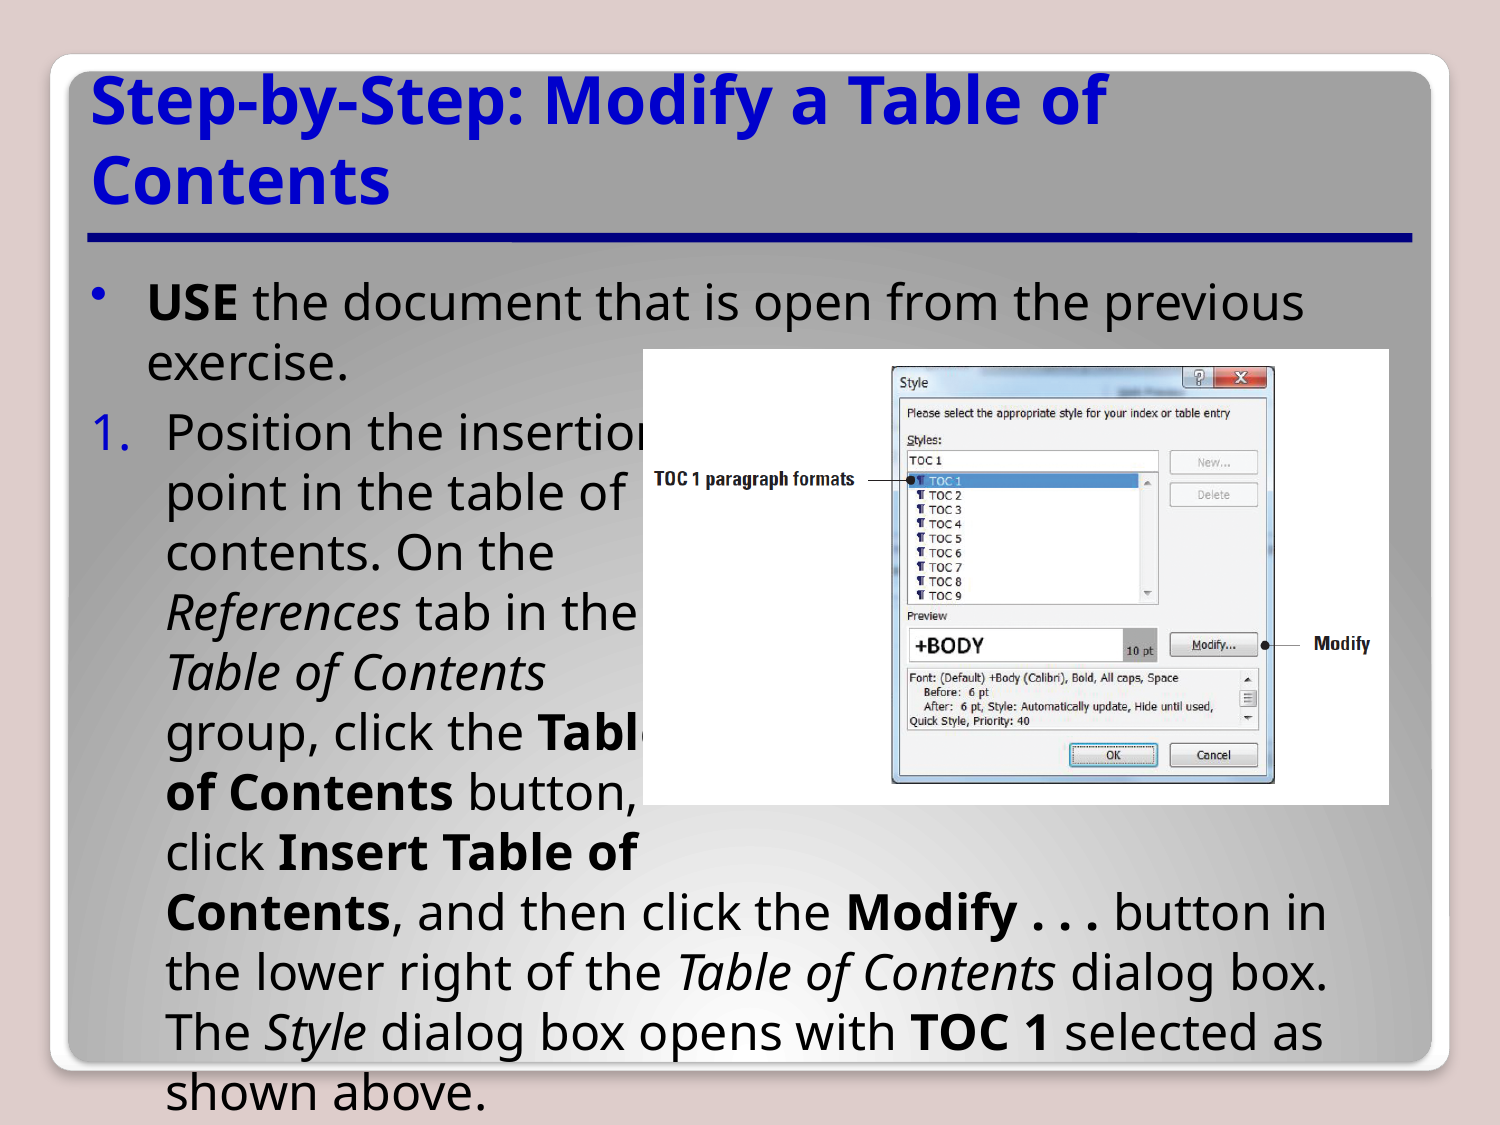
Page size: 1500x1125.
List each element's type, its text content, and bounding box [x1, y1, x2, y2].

list USE the document that is open from the previous exercise. Position the insertion point in the table of contents. On the References tab in the Table of Contents group, click the Table of Contents button, click Insert Table of Contents, and then click the Modify . . . button in the lower right of the Table of Contents dialog box. The Style dialog box opens with TOC 1 selected as shown above. [74, 262, 1426, 1063]
picture [643, 349, 1389, 805]
title Step-by-Step: Modify a Table of Contents [74, 74, 1426, 226]
